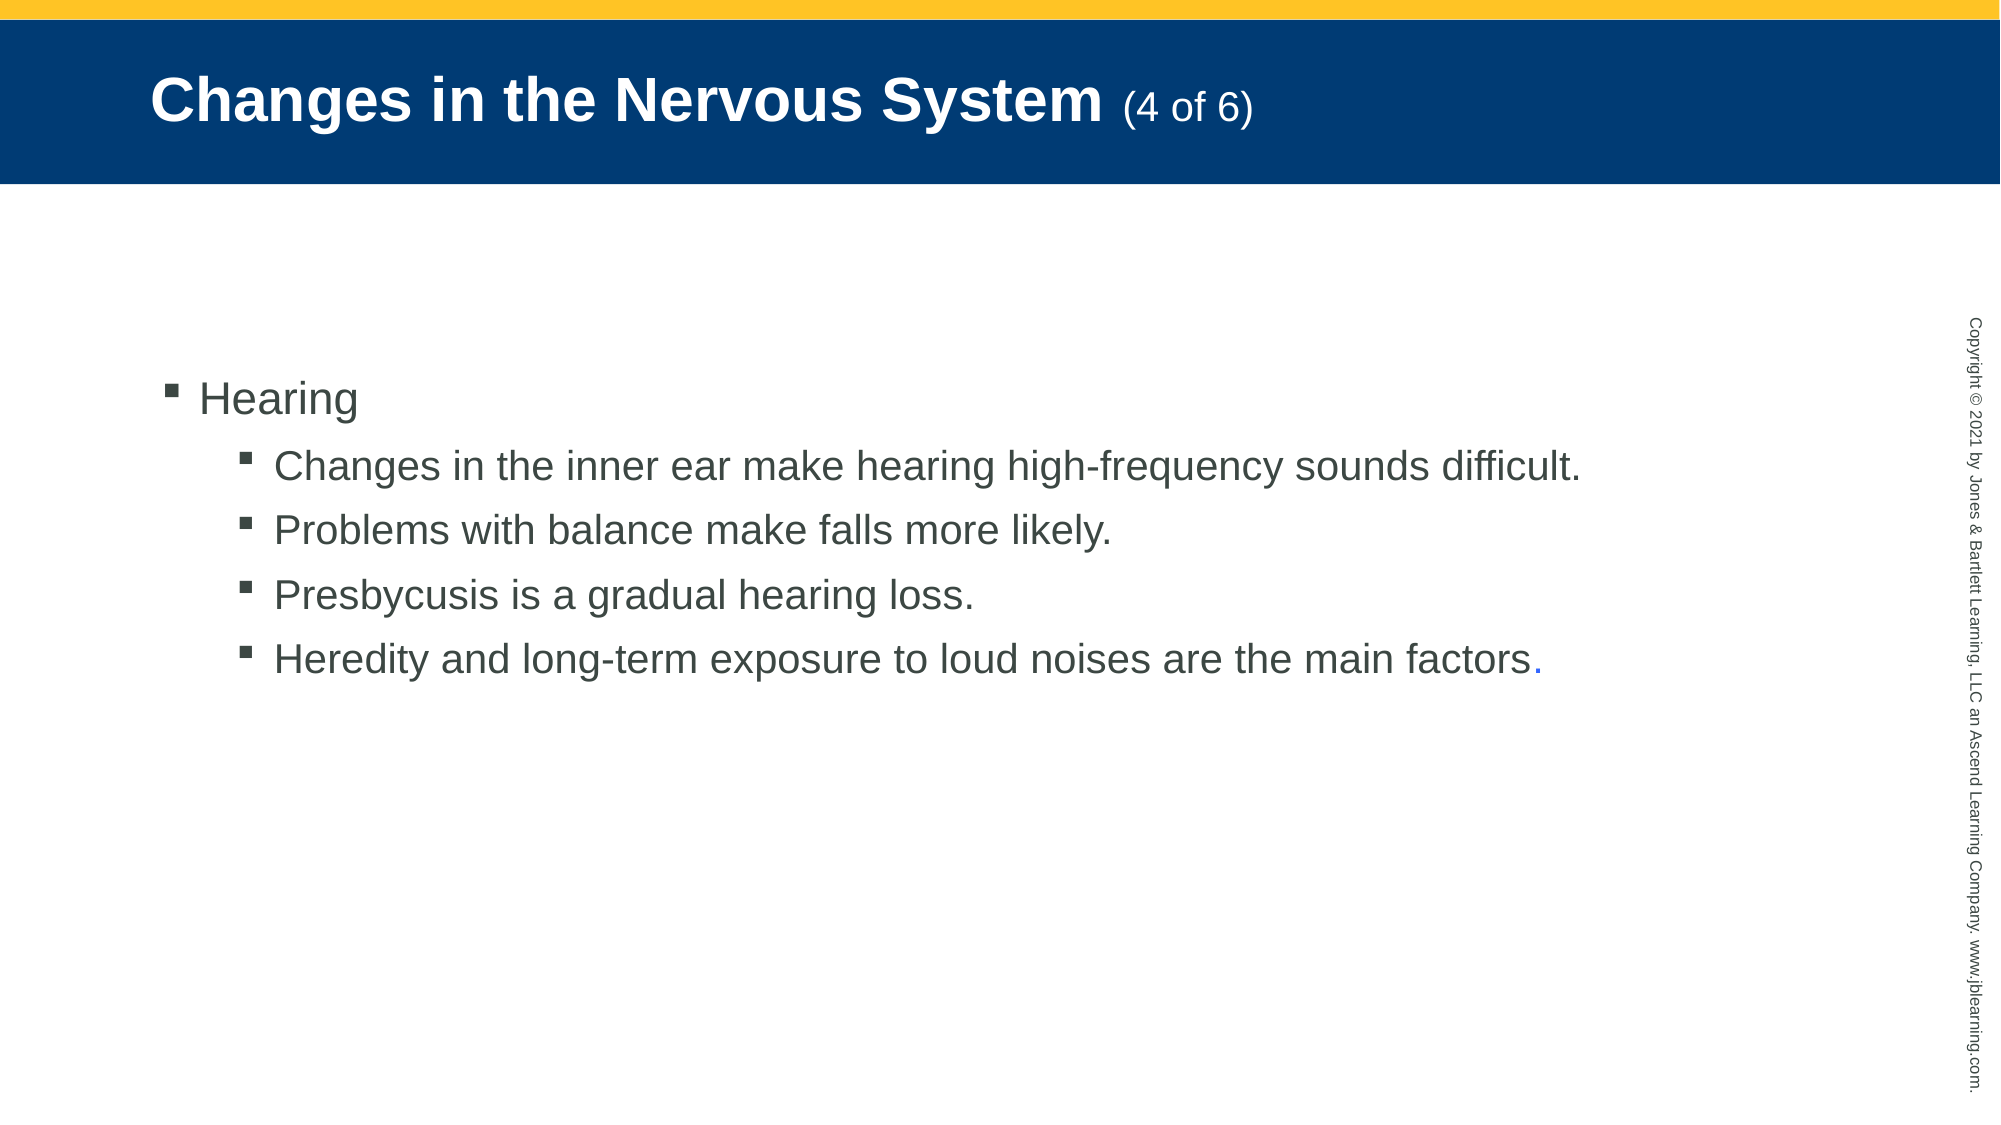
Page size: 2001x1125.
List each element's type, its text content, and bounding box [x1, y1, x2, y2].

title Changes in the Nervous System (4 of 6) [0, 19, 2000, 185]
list Hearing Changes in the inner ear make hearing high-frequency sounds difficult. Problems with balance make falls more likely. Presbycusis is a gradual hearing loss. Heredity and long-term exposure to loud noises are the main factors. [146, 361, 1859, 1016]
